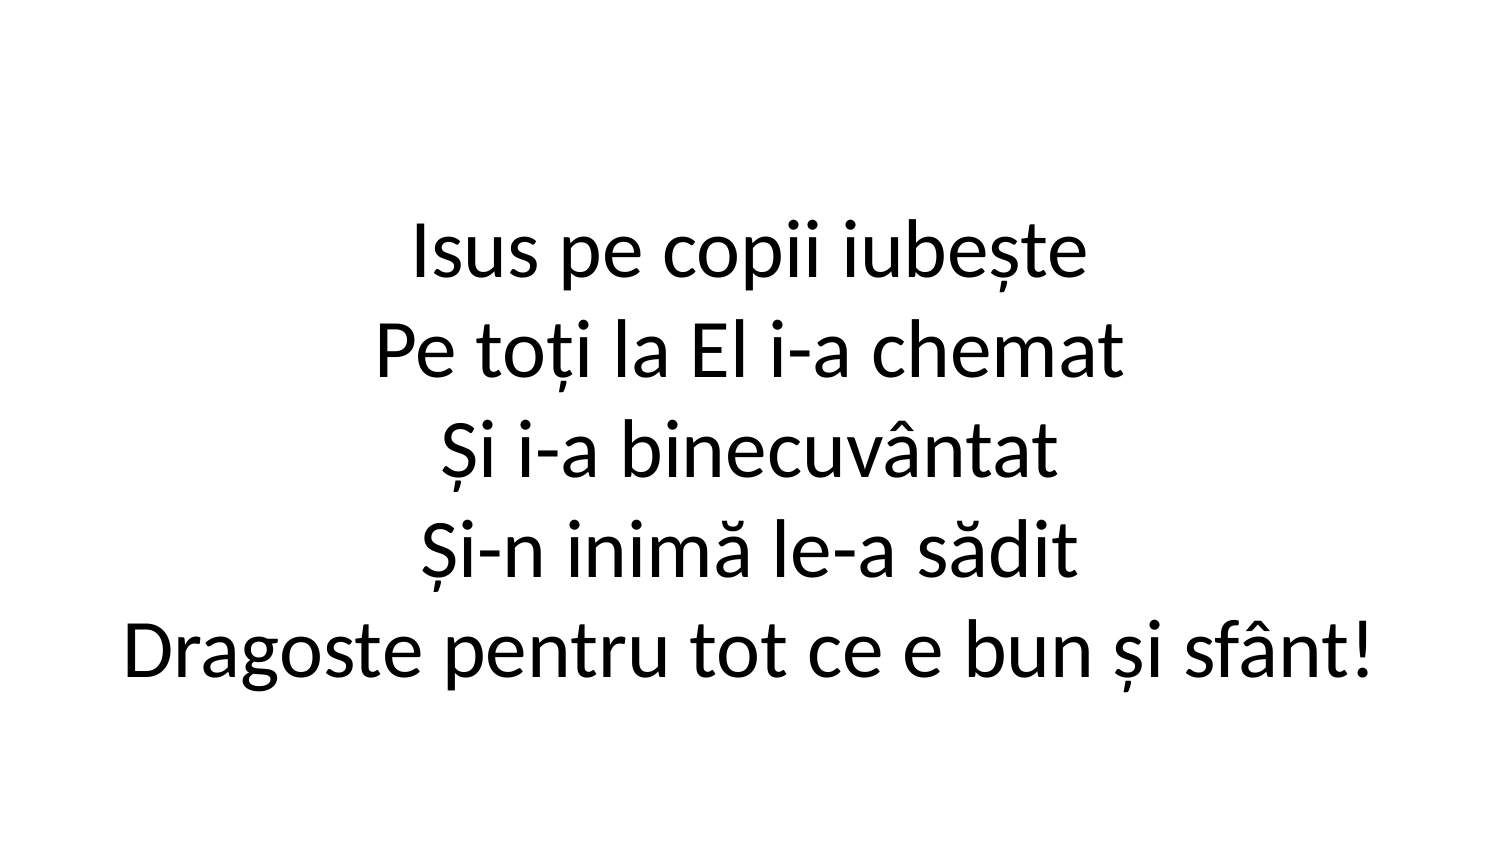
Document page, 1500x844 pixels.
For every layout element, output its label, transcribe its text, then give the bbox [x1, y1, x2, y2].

text_box Isus pe copii iubește Pe toți la El i-a chemat Și i-a binecuvântat Și-n inimă le-a sădit Dragoste pentru tot ce e bun și sfânt! [107, 142, 1393, 702]
